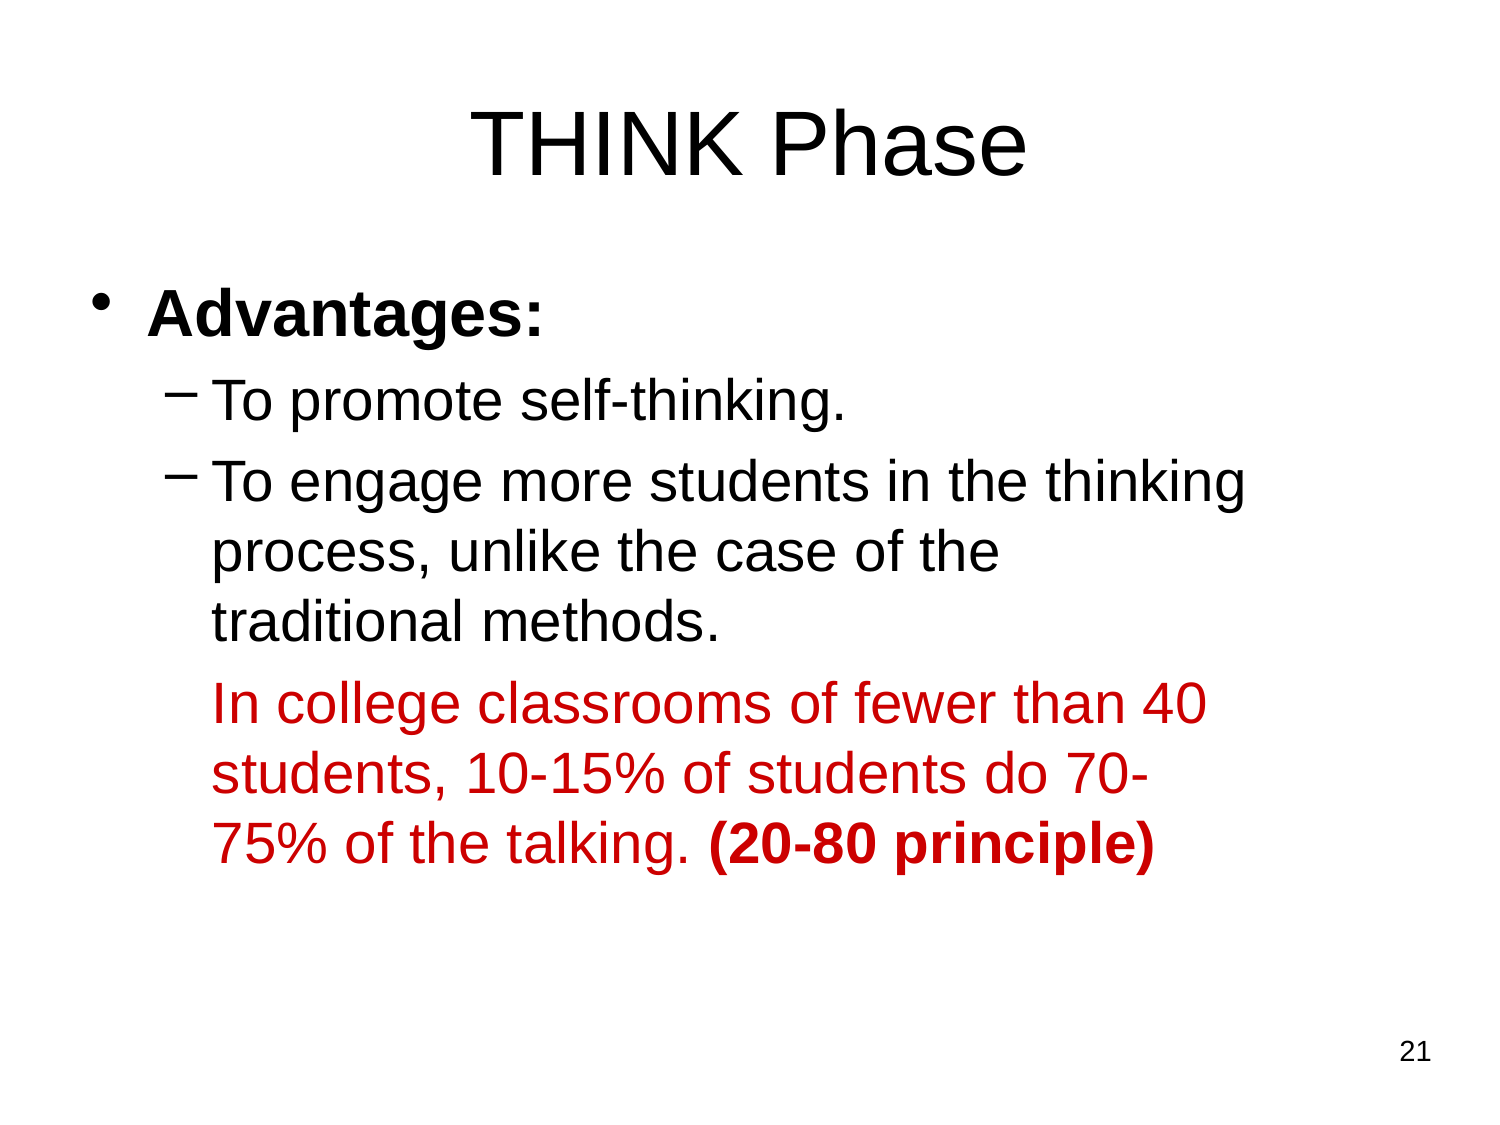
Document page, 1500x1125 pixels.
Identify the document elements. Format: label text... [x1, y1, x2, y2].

list Advantages: To promote self-thinking. To engage more students in the thinking process, unlike the case of the traditional methods. In college classrooms of fewer than 40 students, 10-15% of students do 70-75% of the talking. (20-80 principle) [74, 262, 1276, 1006]
title THINK Phase [74, 44, 1426, 233]
slide_number 21 [1096, 1024, 1447, 1103]
